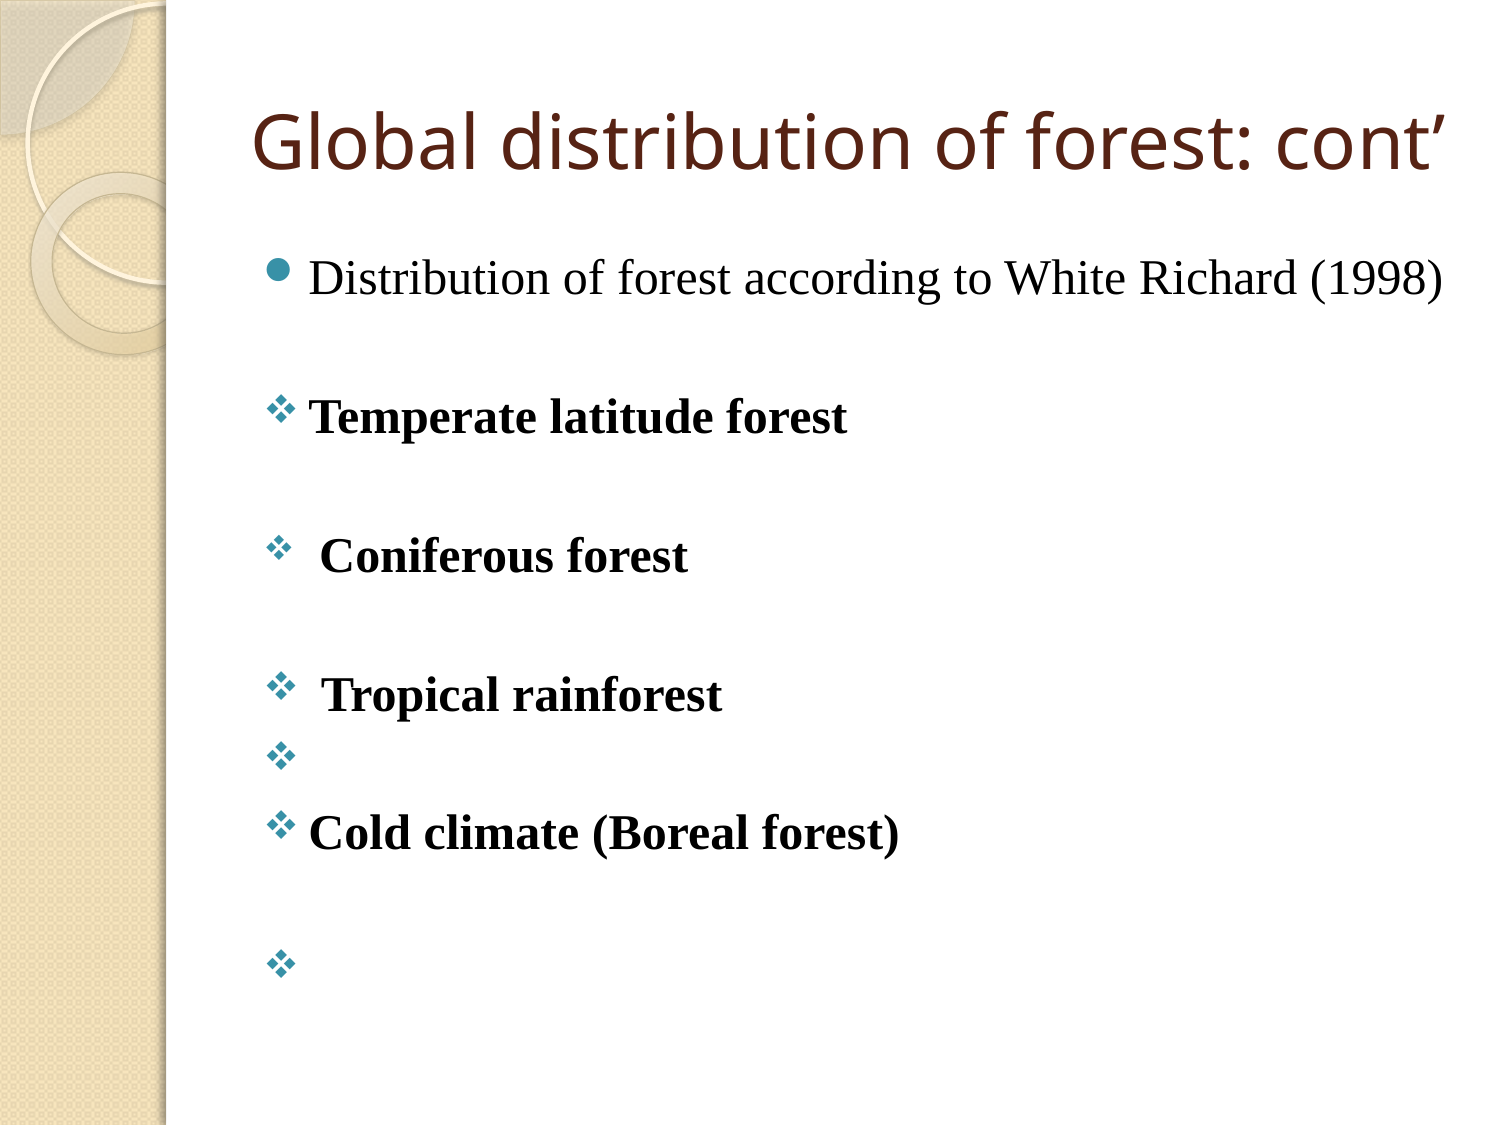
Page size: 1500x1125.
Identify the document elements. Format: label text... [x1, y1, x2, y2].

list Distribution of forest according to White Richard (1998) Temperate latitude forest Coniferous forest Tropical rainforest Cold climate (Boreal forest) [235, 237, 1466, 1025]
title Global distribution of forest: cont’ [235, 45, 1466, 233]
